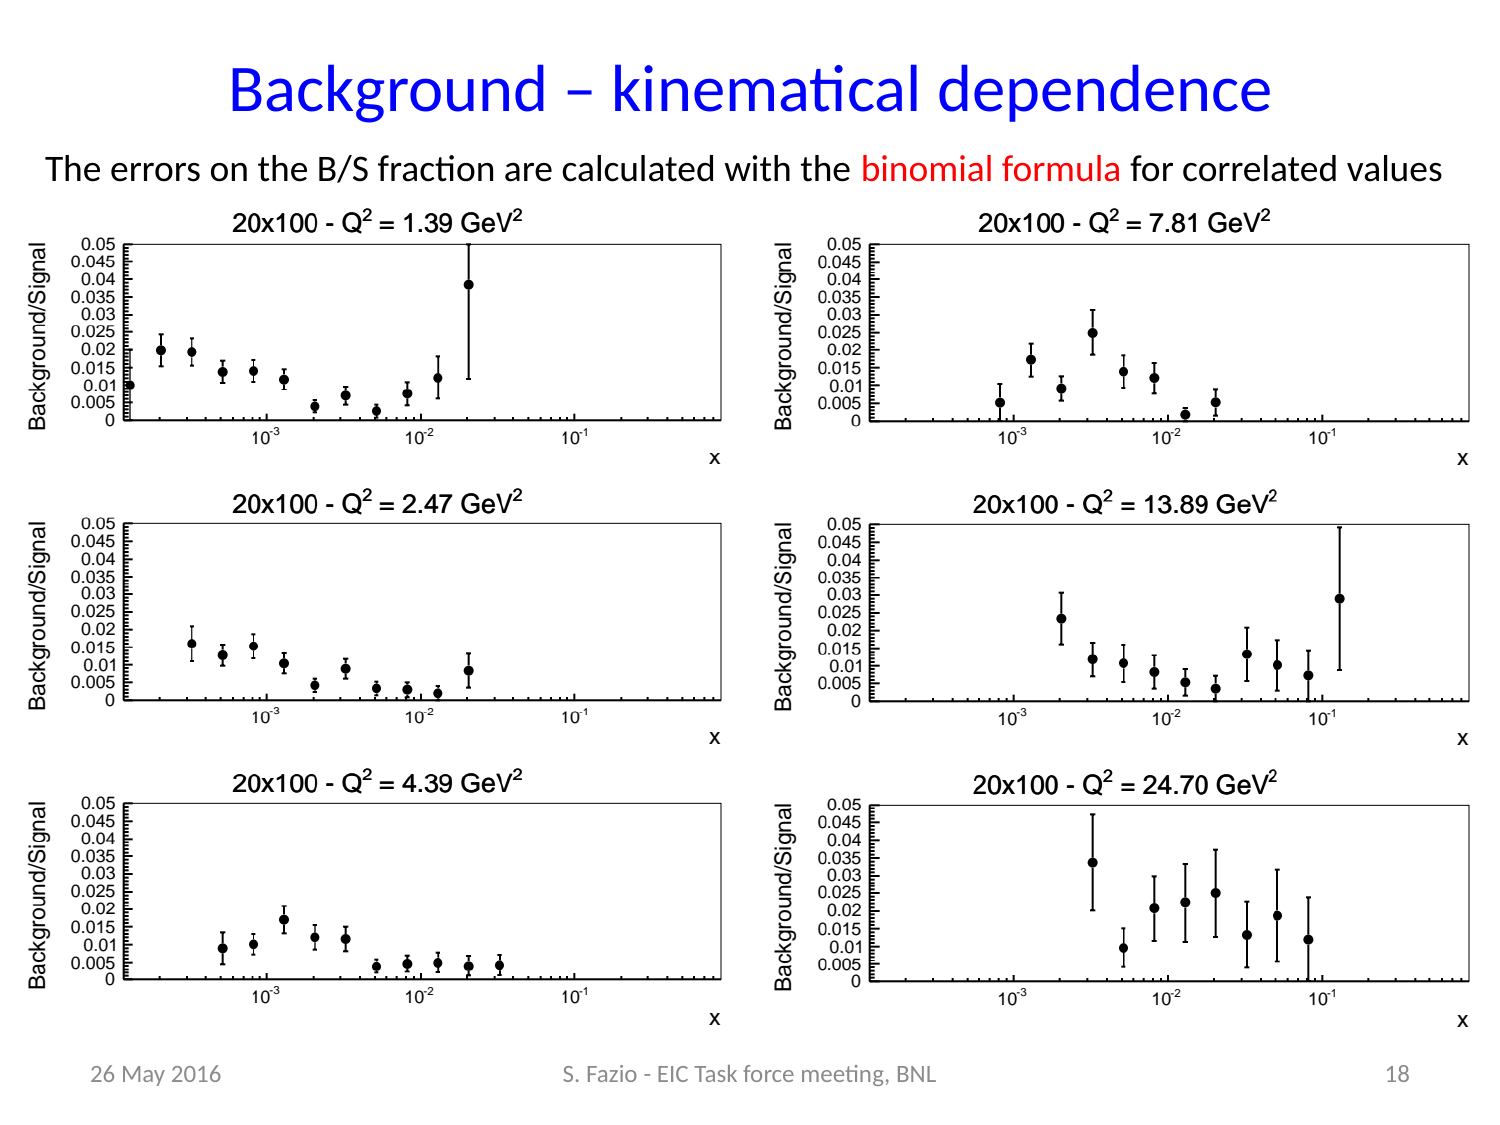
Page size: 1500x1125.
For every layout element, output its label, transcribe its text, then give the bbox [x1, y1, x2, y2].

text_box Background – kinematical dependence [33, 37, 1469, 132]
picture [5, 196, 749, 1033]
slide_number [75, 1042, 425, 1103]
picture [752, 196, 1496, 1035]
text_box The errors on the B/S fraction are calculated with the binomial formula for correlated values [30, 136, 1459, 196]
slide_number 18 [1074, 1043, 1425, 1103]
footer S. Fazio - EIC Task force meeting, BNL [512, 1042, 988, 1103]
